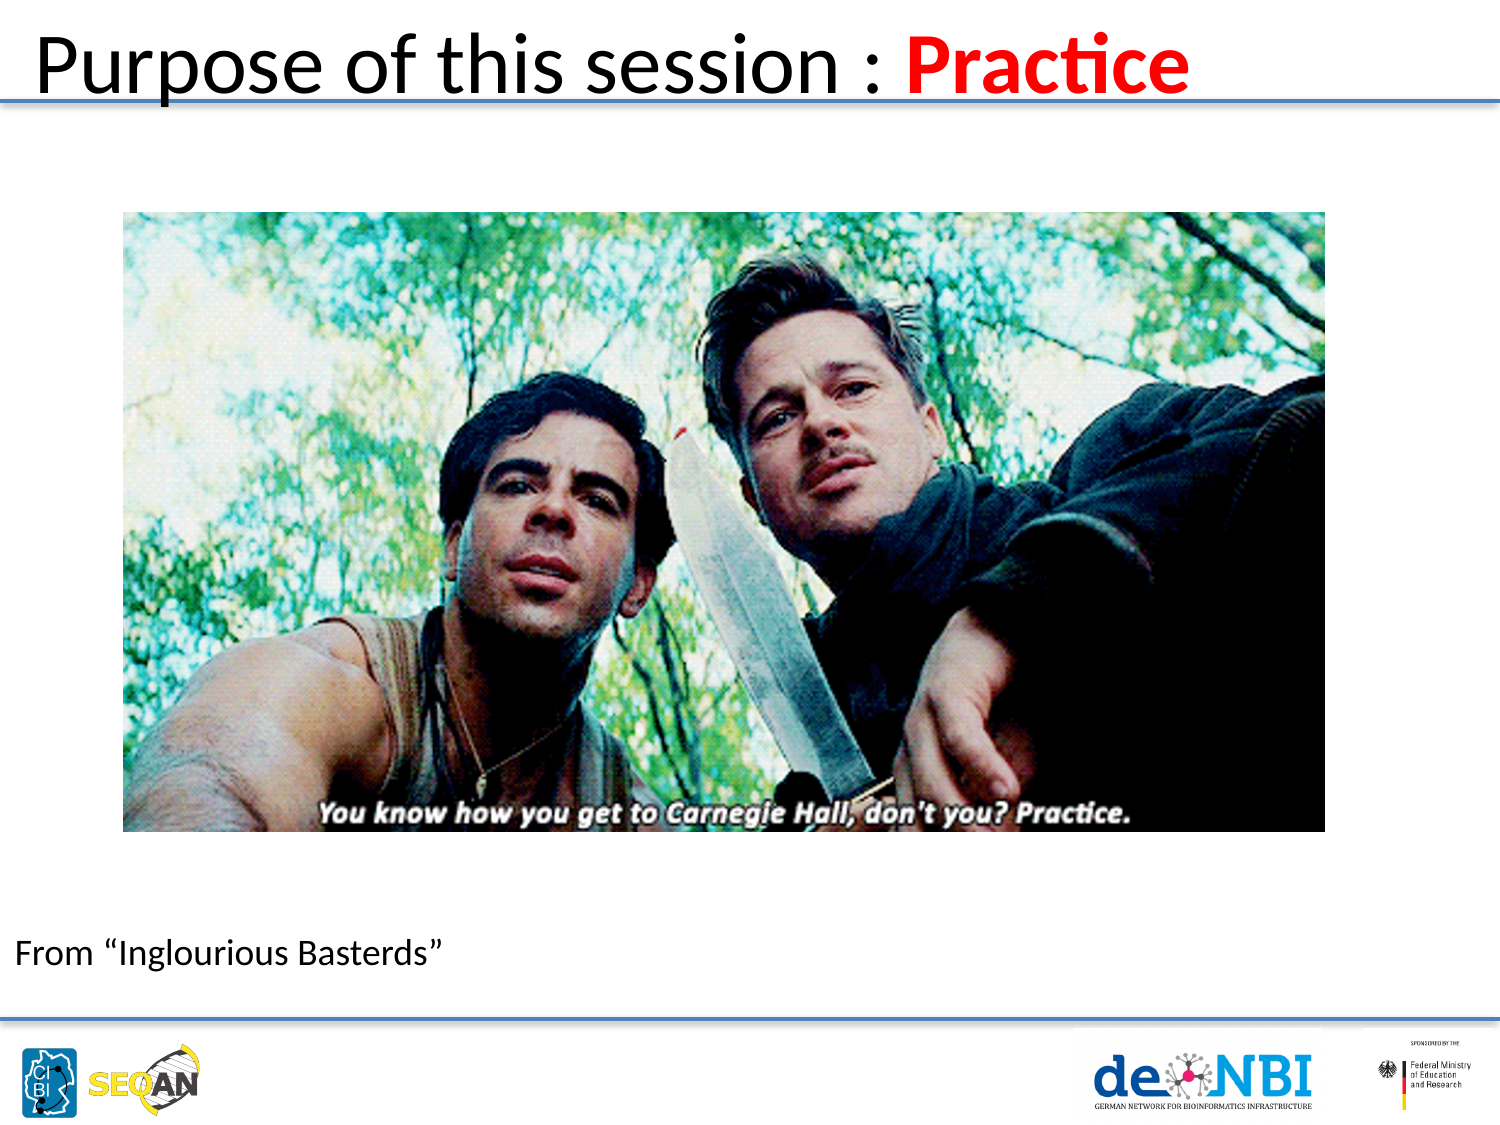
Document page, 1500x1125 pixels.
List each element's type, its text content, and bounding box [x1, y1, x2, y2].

picture [40, 1051, 48, 1059]
picture [33, 1108, 44, 1113]
picture [122, 212, 1325, 832]
picture [31, 1060, 40, 1071]
text_box Purpose of this session : Practice [19, 0, 1370, 119]
picture [75, 1042, 202, 1121]
text_box From “Inglourious Basterds” [0, 920, 624, 981]
picture [1074, 1028, 1322, 1122]
